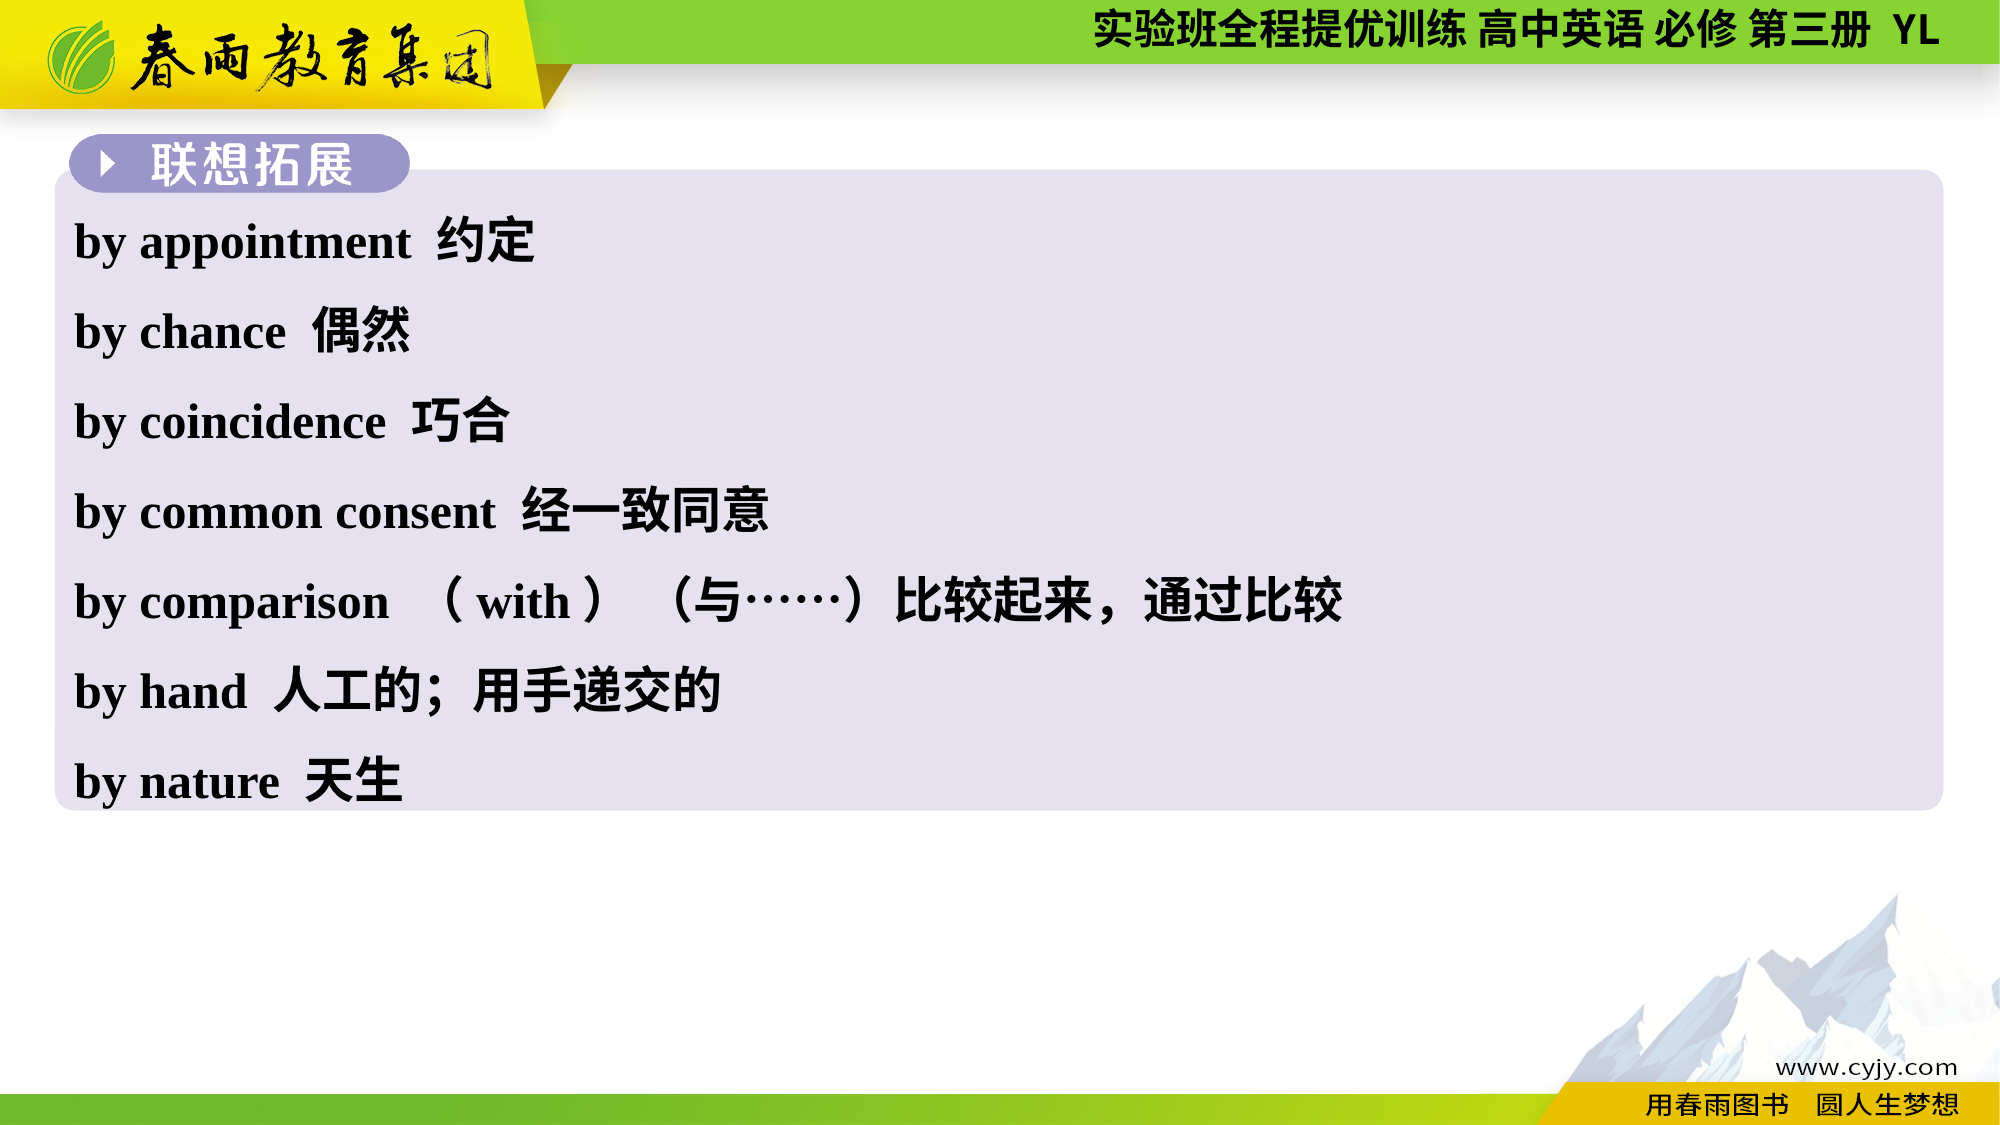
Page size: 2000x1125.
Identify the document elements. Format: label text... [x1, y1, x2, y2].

text_box [54, 177, 59, 803]
list by appointment 约定 by chance 偶然 by coincidence 巧合 by common consent 经一致同意 by comparison （with） （与……）比较起来，通过比较 by hand 人工的；用手递交的 by nature 天生 [59, 170, 1944, 811]
picture [0, 0, 2000, 1125]
